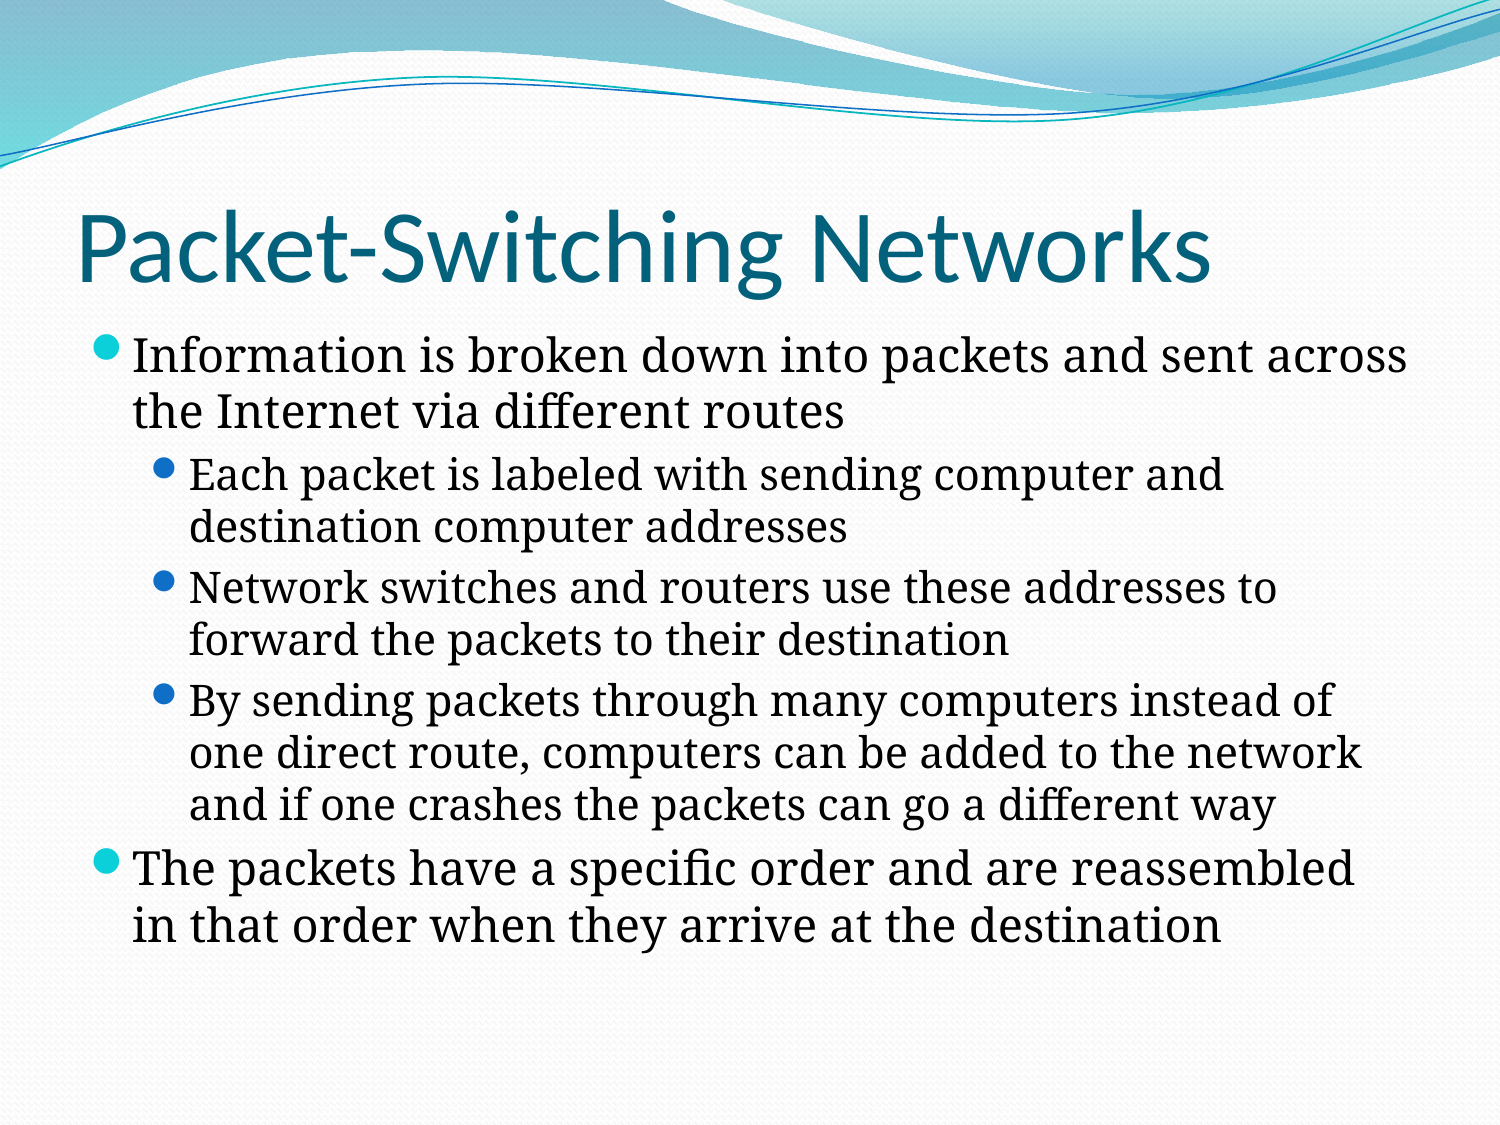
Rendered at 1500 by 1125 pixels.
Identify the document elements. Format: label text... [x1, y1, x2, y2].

list Information is broken down into packets and sent across the Internet via different routes Each packet is labeled with sending computer and destination computer addresses Network switches and routers use these addresses to forward the packets to their destination By sending packets through many computers instead of one direct route, computers can be added to the network and if one crashes the packets can go a different way The packets have a specific order and are reassembled in that order when they arrive at the destination [75, 317, 1425, 1038]
title Packet-Switching Networks [75, 115, 1425, 303]
